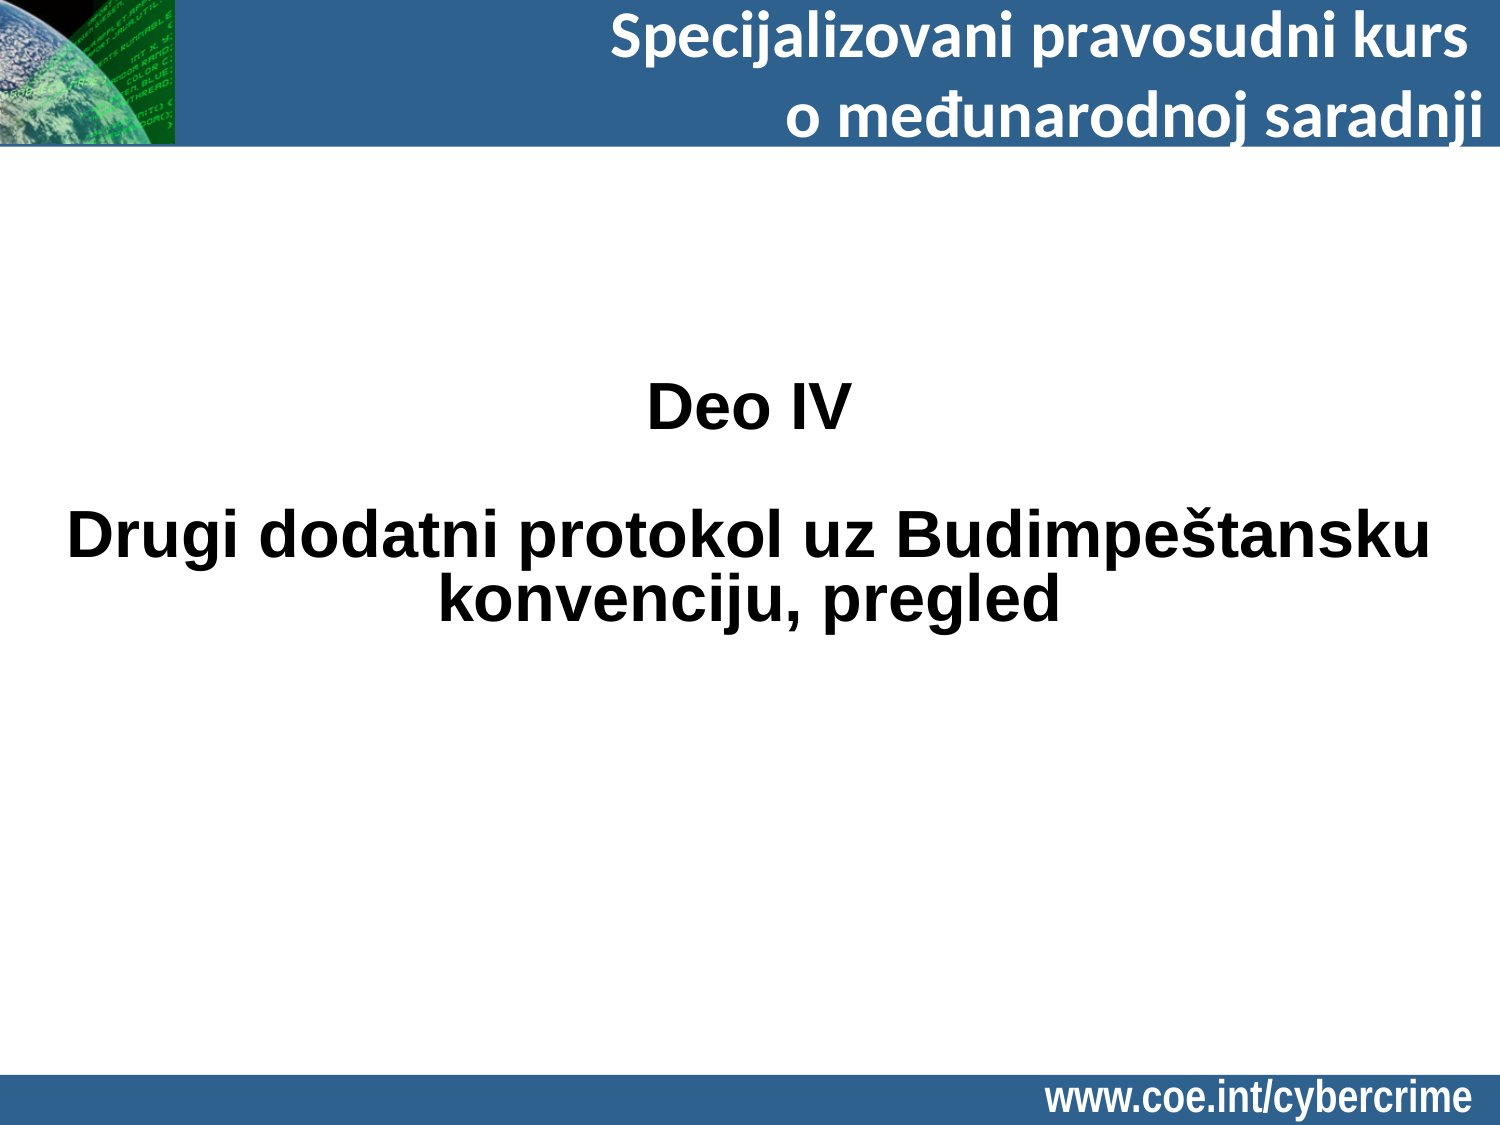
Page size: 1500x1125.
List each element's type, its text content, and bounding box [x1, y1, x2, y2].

text_box Deo IV Drugi dodatni protokol uz Budimpeštansku konvenciju, pregled [50, 371, 1450, 642]
text_box Specijalizovani pravosudni kurs o međunarodnoj saradnji [177, 0, 1500, 149]
text_box [0, 1073, 1030, 1125]
text_box www.coe.int/cybercrime [1030, 1059, 1500, 1125]
picture [0, 0, 175, 144]
